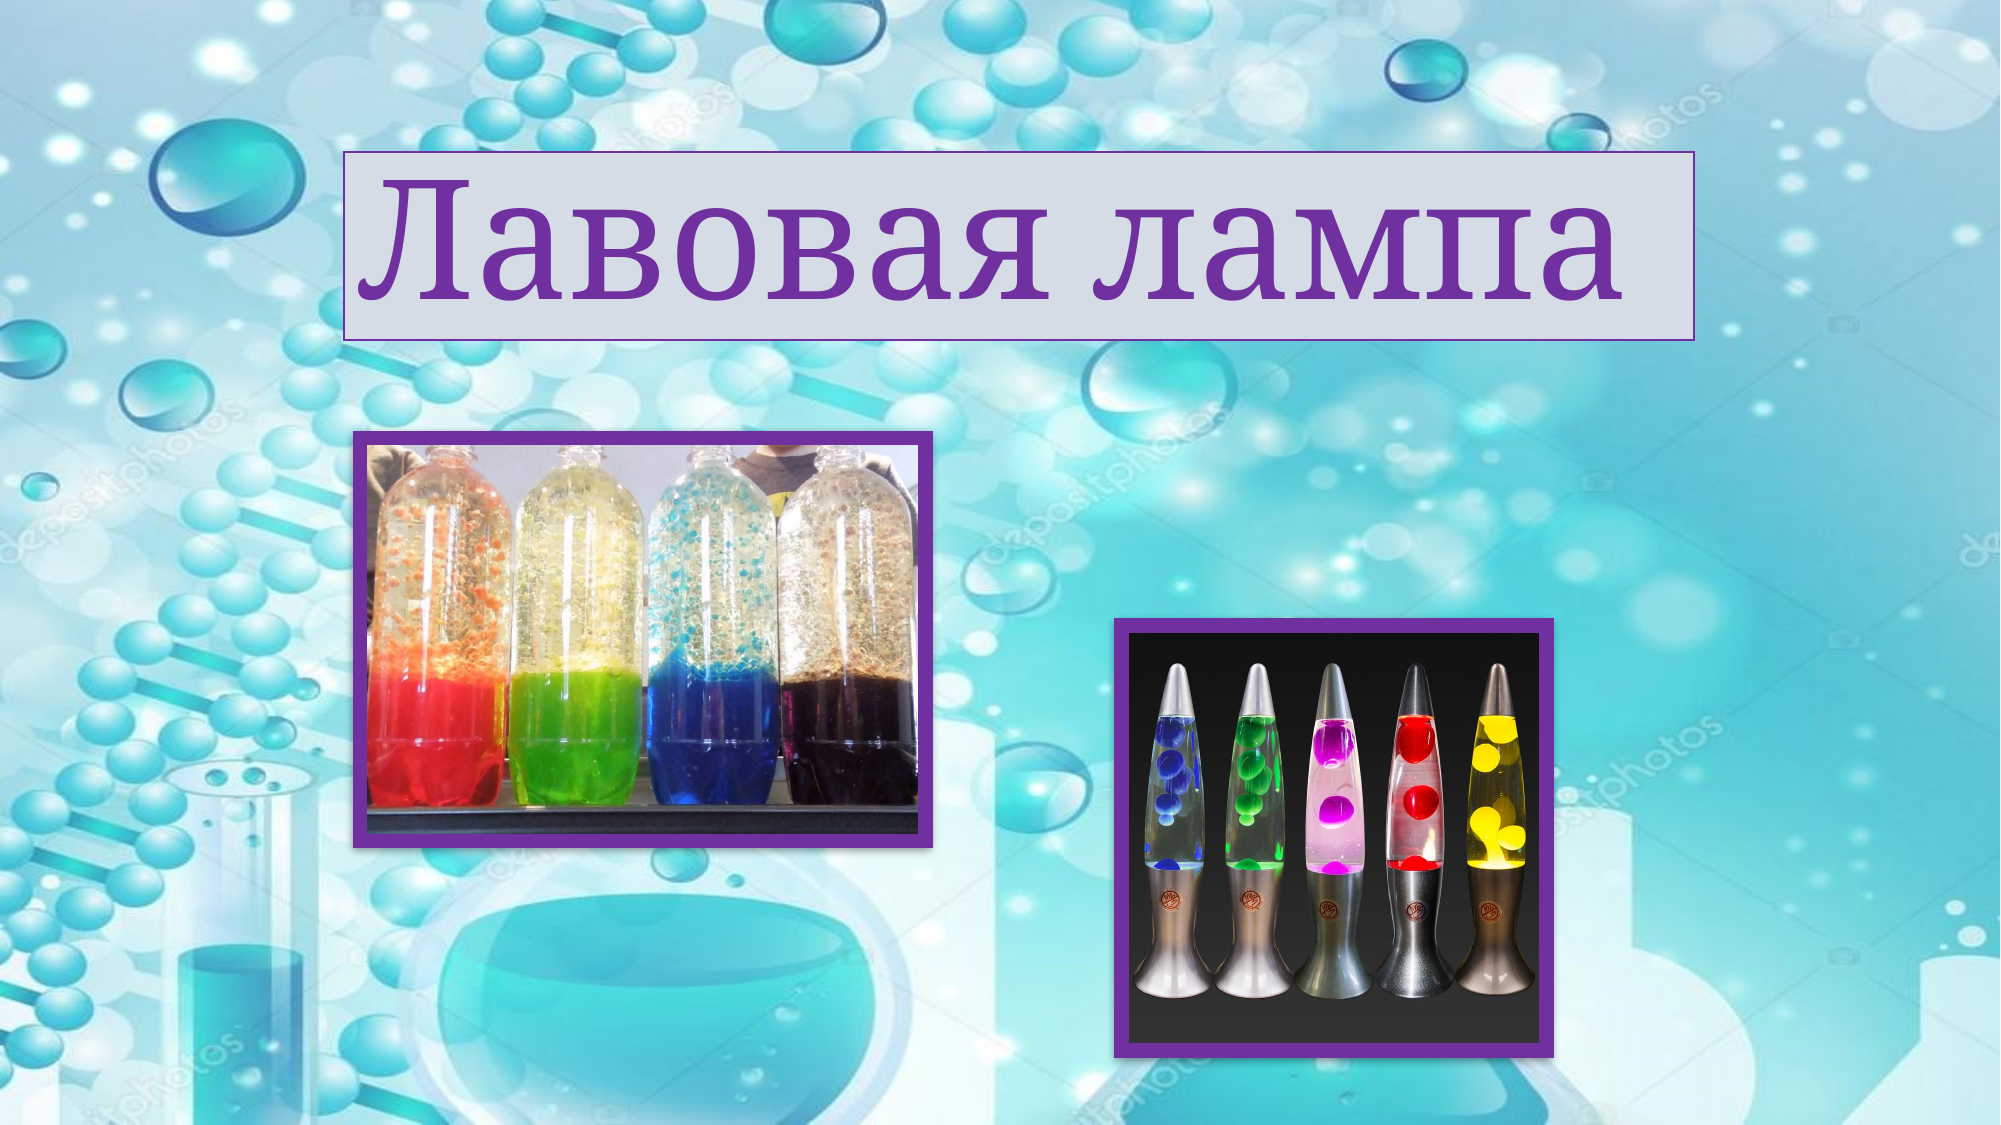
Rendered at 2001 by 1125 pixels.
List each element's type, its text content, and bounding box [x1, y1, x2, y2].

title Лавовая лампа [343, 151, 1695, 341]
picture [0, 0, 2001, 1125]
